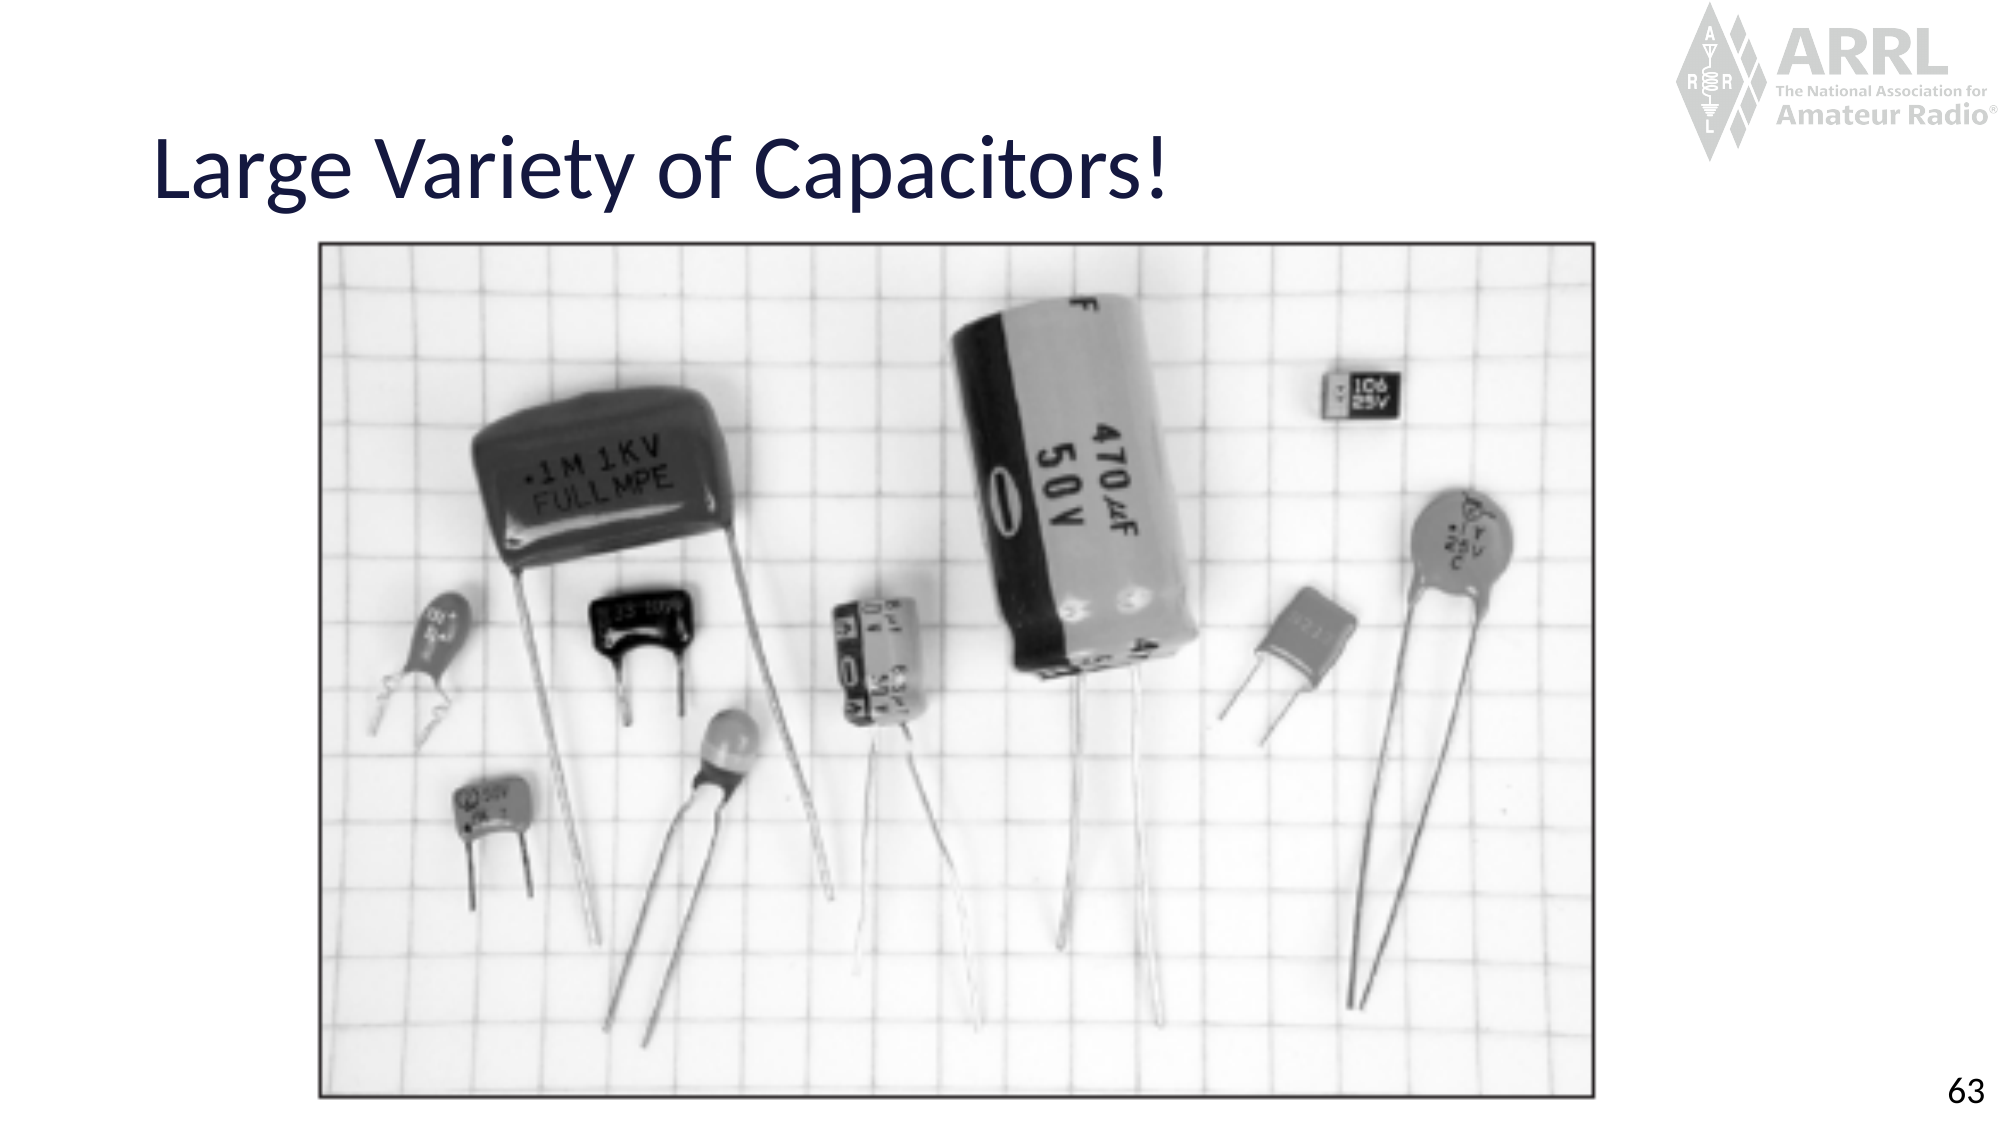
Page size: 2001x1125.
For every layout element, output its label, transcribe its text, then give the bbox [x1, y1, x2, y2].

title Large Variety of Capacitors! [137, 59, 1863, 278]
picture [306, 233, 1610, 1117]
picture [1674, 0, 2000, 164]
